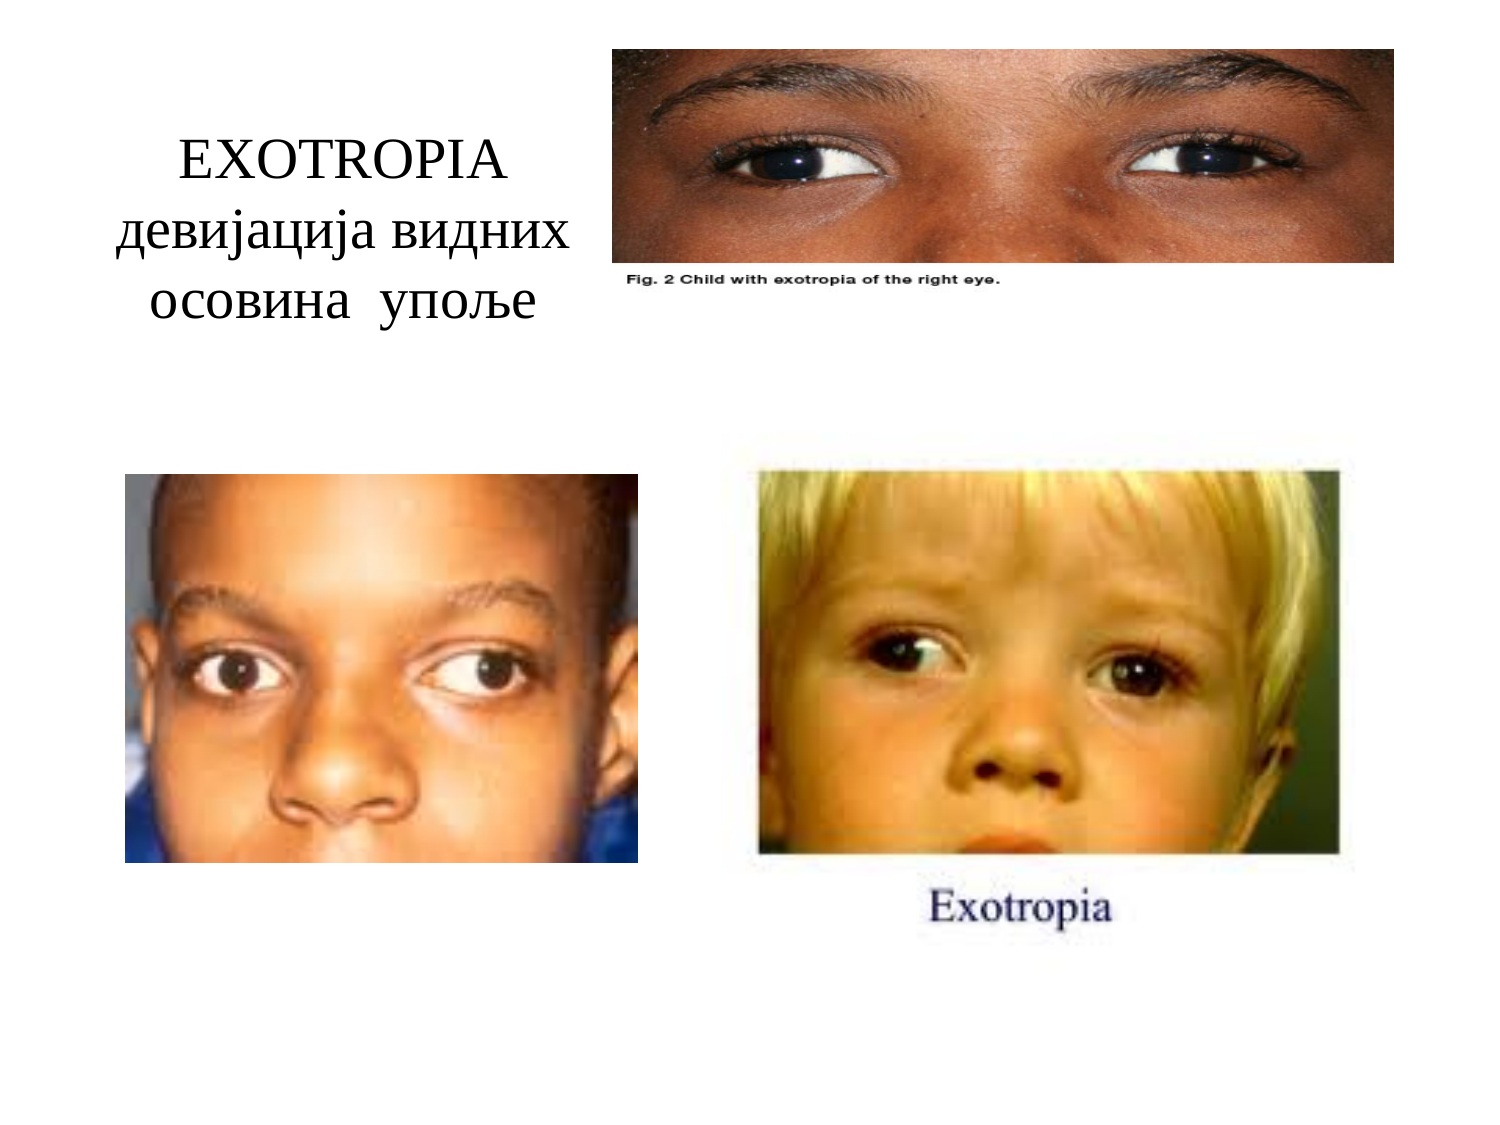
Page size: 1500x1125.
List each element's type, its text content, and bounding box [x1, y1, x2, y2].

picture [674, 387, 1451, 987]
title EXOTROPIA девијација видних осовина упоље [75, 87, 613, 363]
picture [612, 49, 1394, 301]
picture [124, 474, 638, 864]
